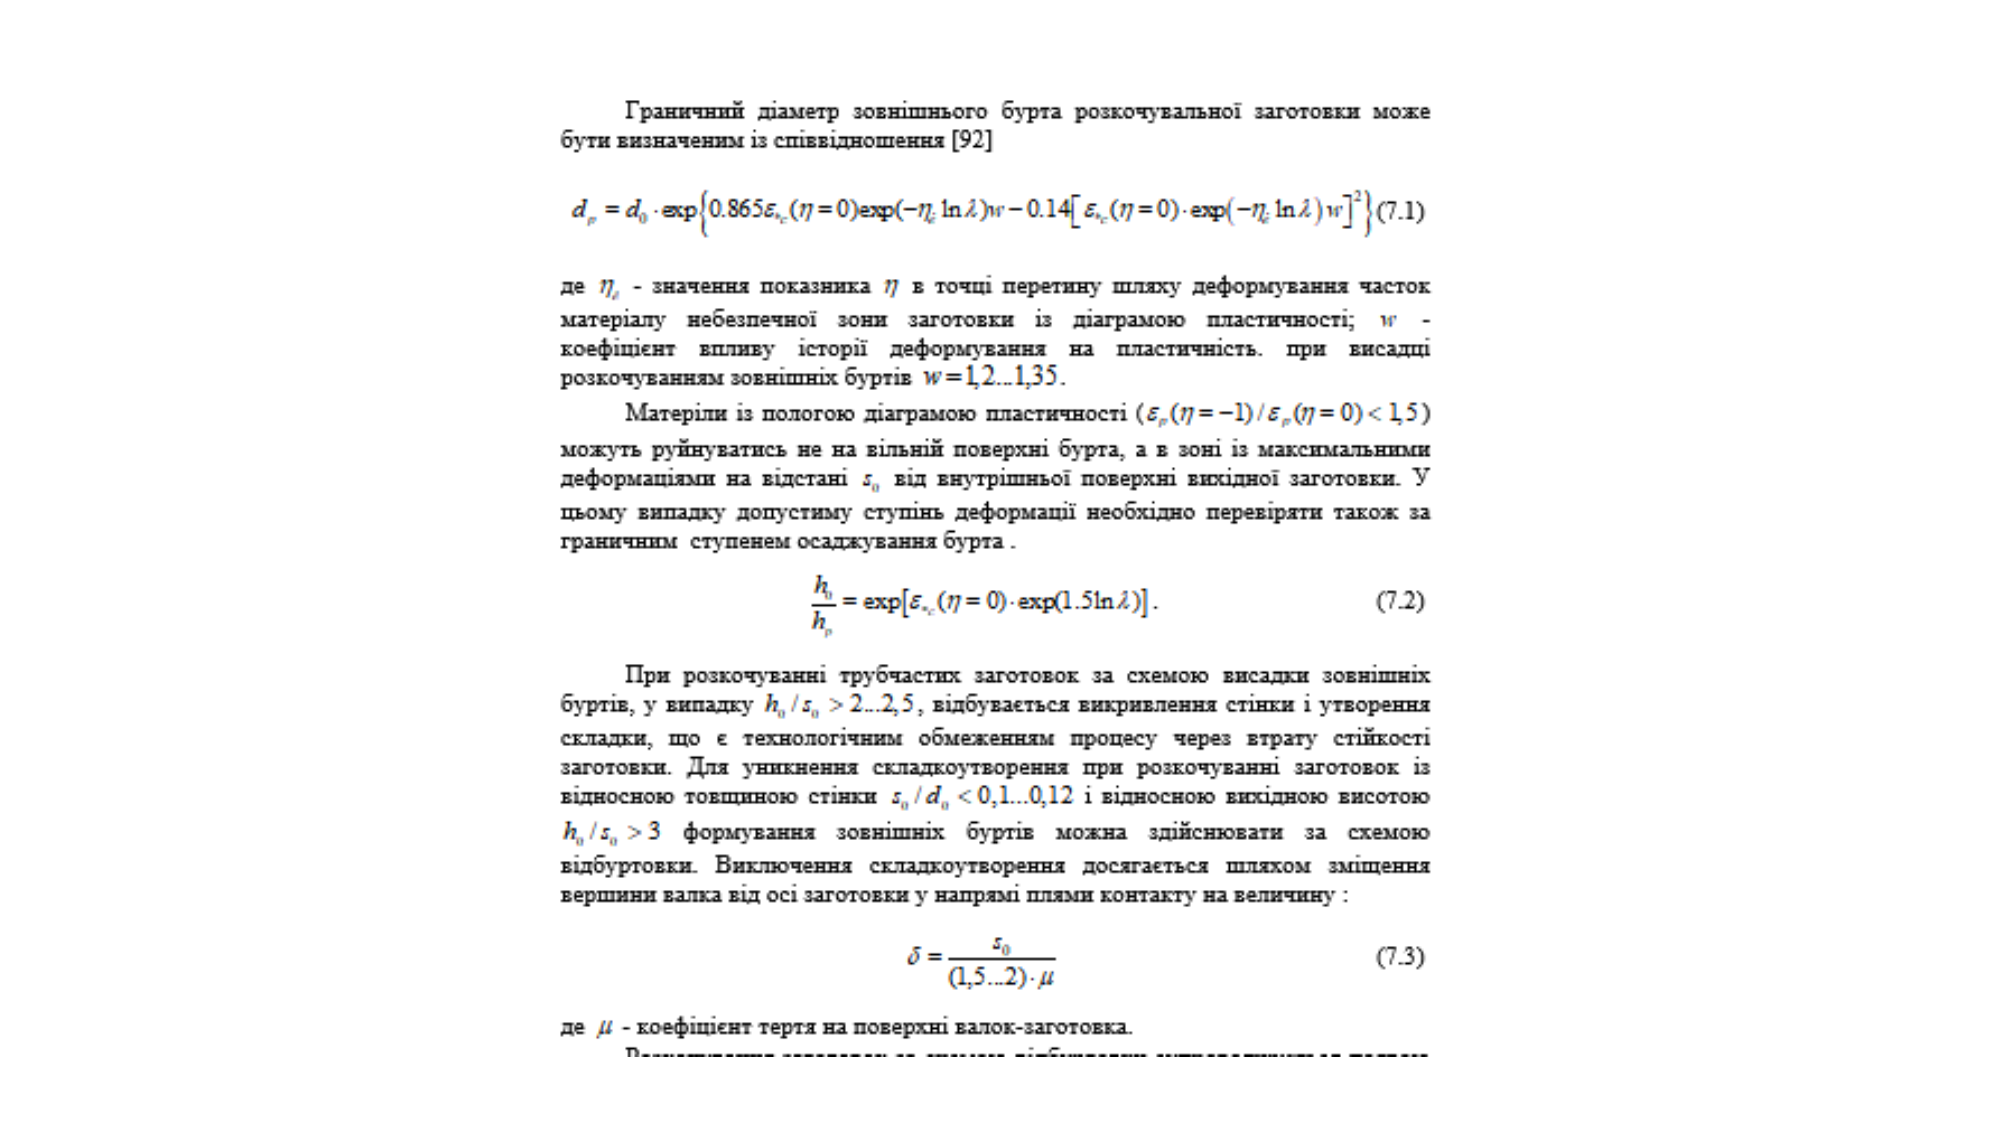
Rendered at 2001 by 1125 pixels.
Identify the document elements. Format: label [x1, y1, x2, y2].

list [539, 99, 1453, 1057]
